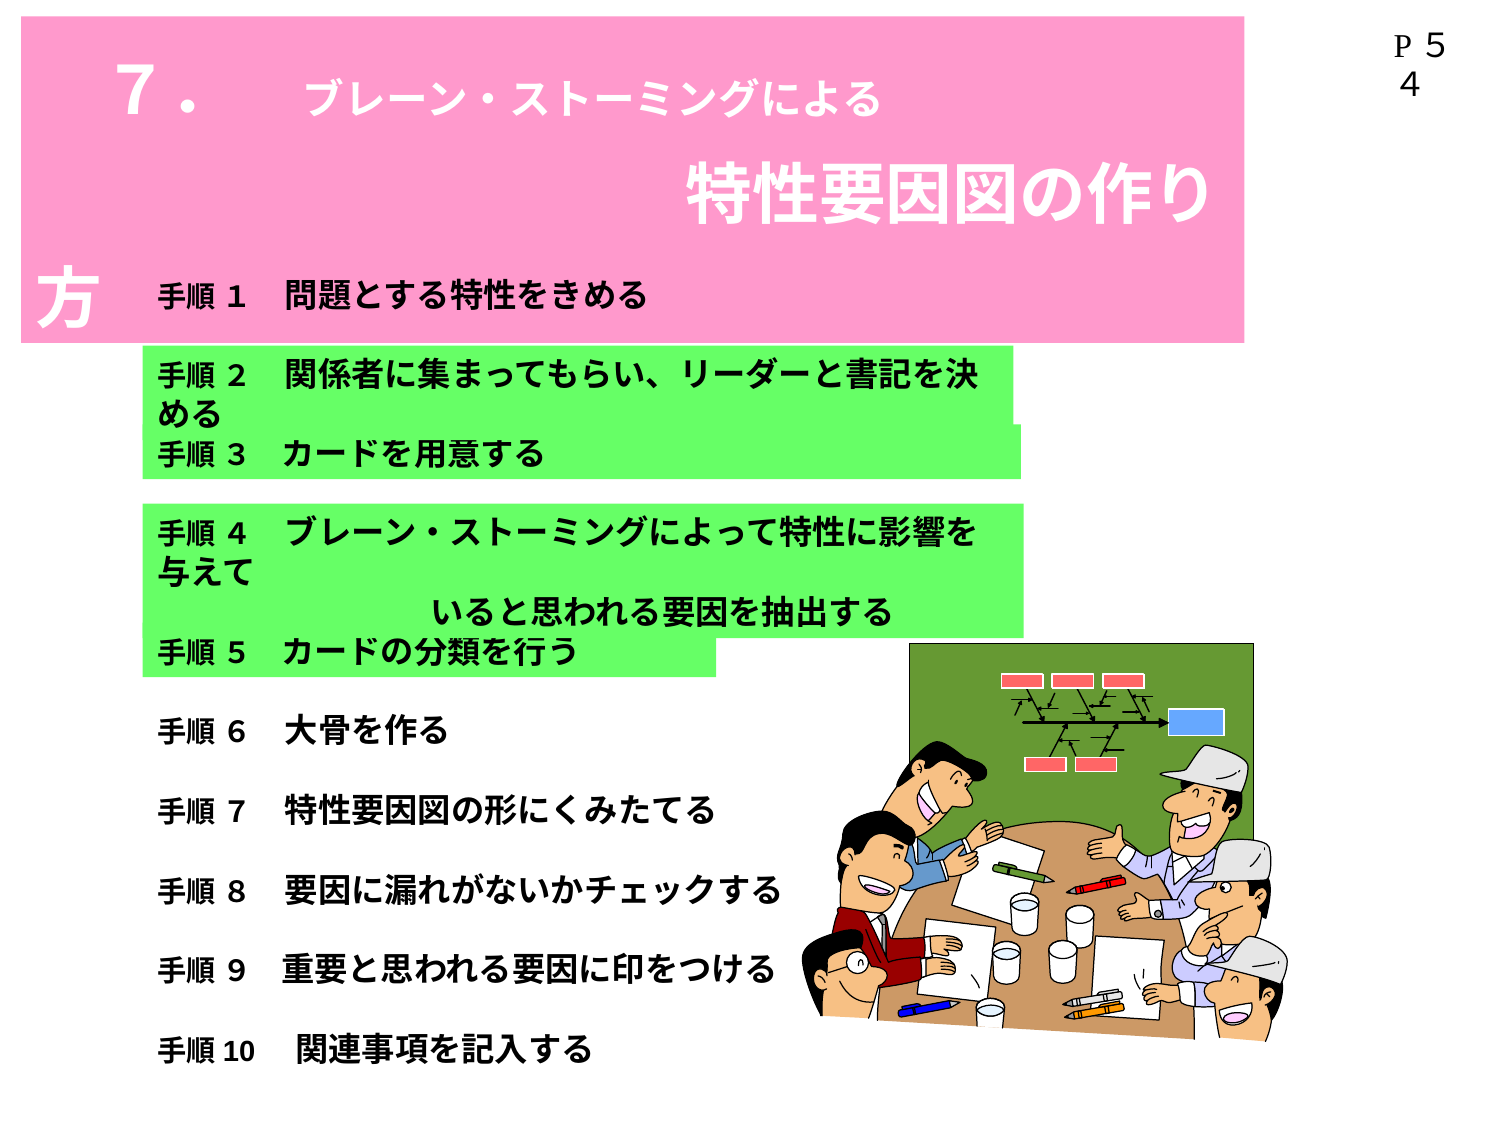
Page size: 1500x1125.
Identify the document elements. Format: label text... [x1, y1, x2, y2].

text_box 手順 ４ ブレーン・ストーミングによって特性に影響を与えて いると思われる要因を抽出する [142, 503, 1024, 639]
text_box 手順 １ 問題とする特性をきめる [142, 266, 813, 322]
text_box P５４ [1378, 16, 1500, 111]
text_box ７． ブレーン・ストーミングによる 特性要因図の作り方 [21, 16, 1245, 343]
text_box 手順 ３ カードを用意する [142, 424, 1021, 480]
text_box 手順 ５ カードの分類を行う [142, 639, 717, 678]
text_box 手順 ６ 大骨を作る 手順 ７ 特性要因図の形にくみたてる 手順 ８ 要因に漏れがないかチェックする 手順 ９ 重要と思われる要因に印をつける 手順10 関連事項を記入する [142, 701, 1220, 1076]
text_box 手順 ２ 関係者に集まってもらい、リーダーと書記を決める [142, 345, 1014, 441]
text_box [801, 641, 1290, 1043]
